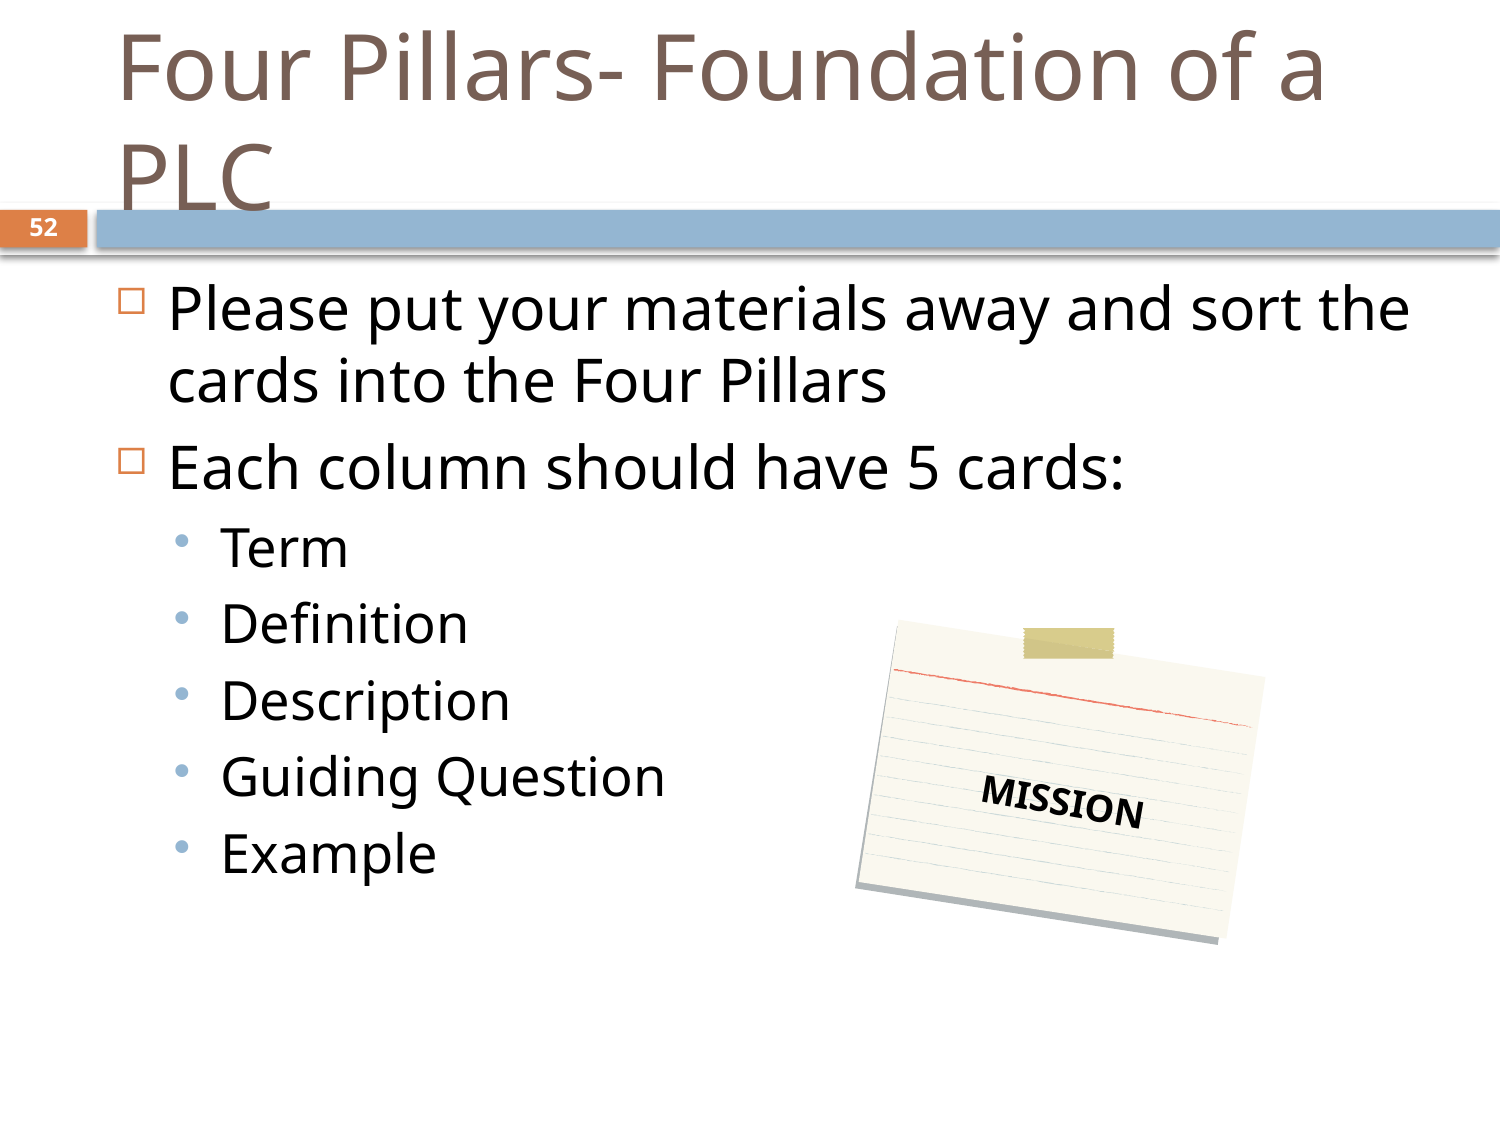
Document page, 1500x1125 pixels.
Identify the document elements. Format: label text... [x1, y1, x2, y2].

title Four Pillars- Foundation of a PLC [100, 37, 1439, 201]
list Please put your materials away and sort the cards into the Four Pillars Each column should have 5 cards: Term Definition Description Guiding Question Example [100, 262, 1439, 1001]
slide_number 52 [0, 208, 88, 249]
picture [853, 617, 1268, 947]
